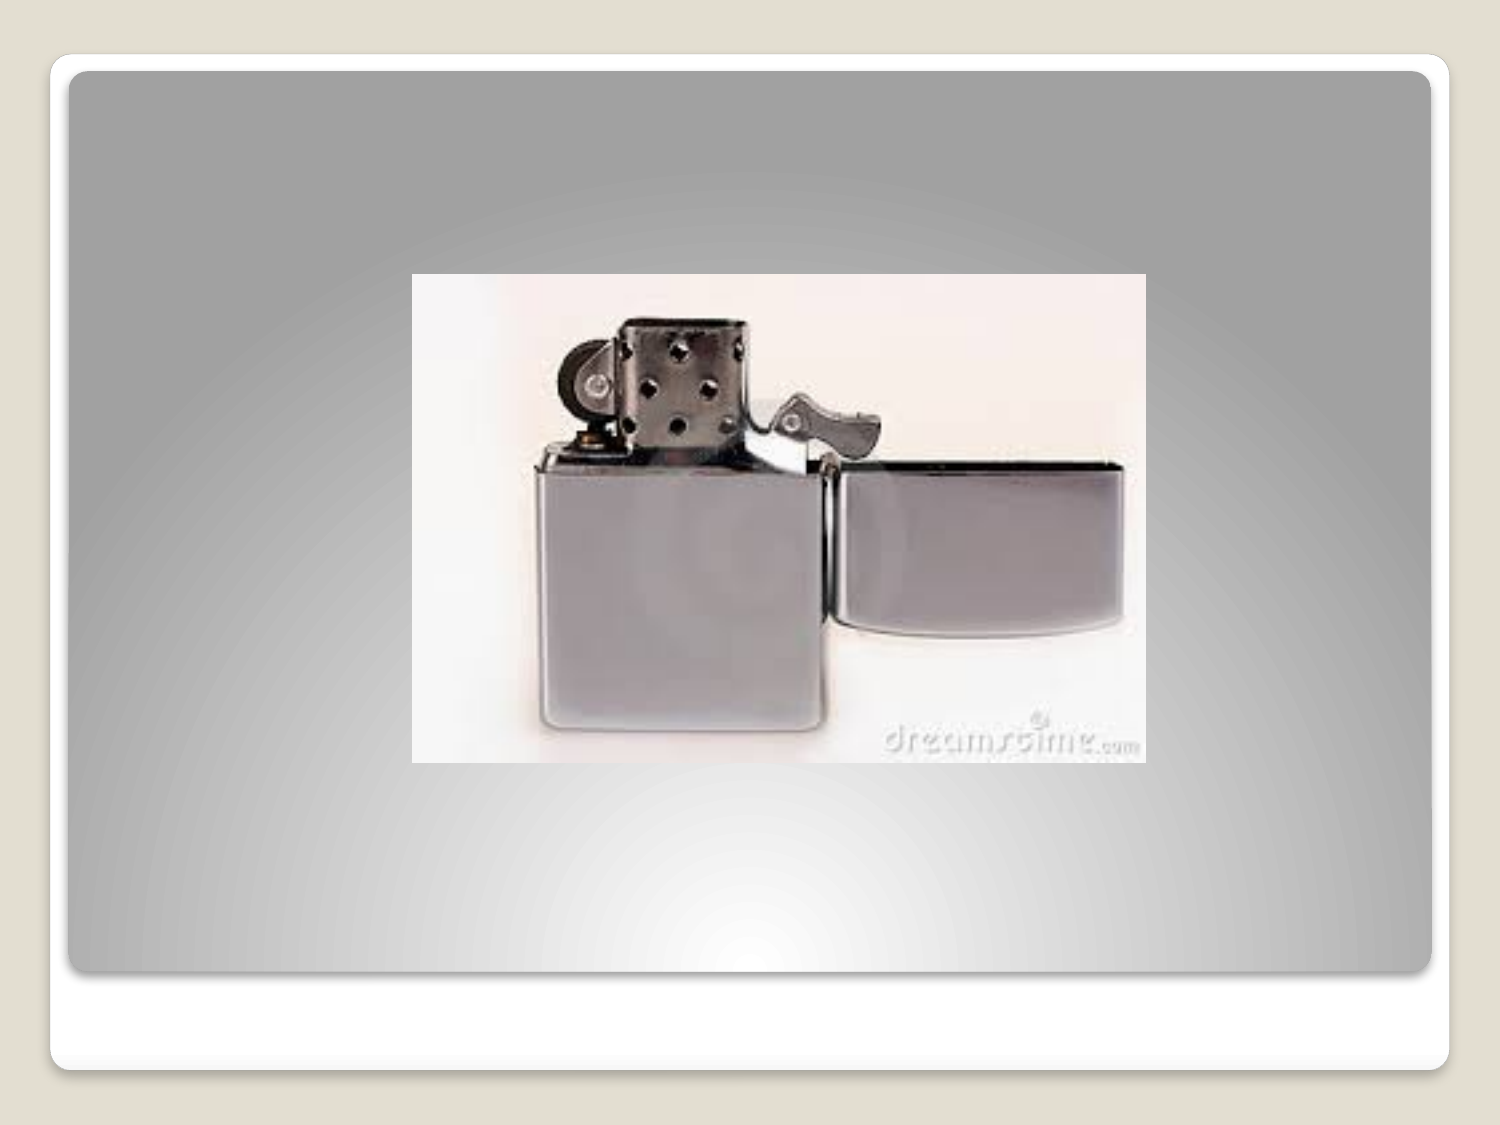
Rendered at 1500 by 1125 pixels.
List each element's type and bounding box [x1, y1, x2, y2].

list [412, 274, 1146, 763]
